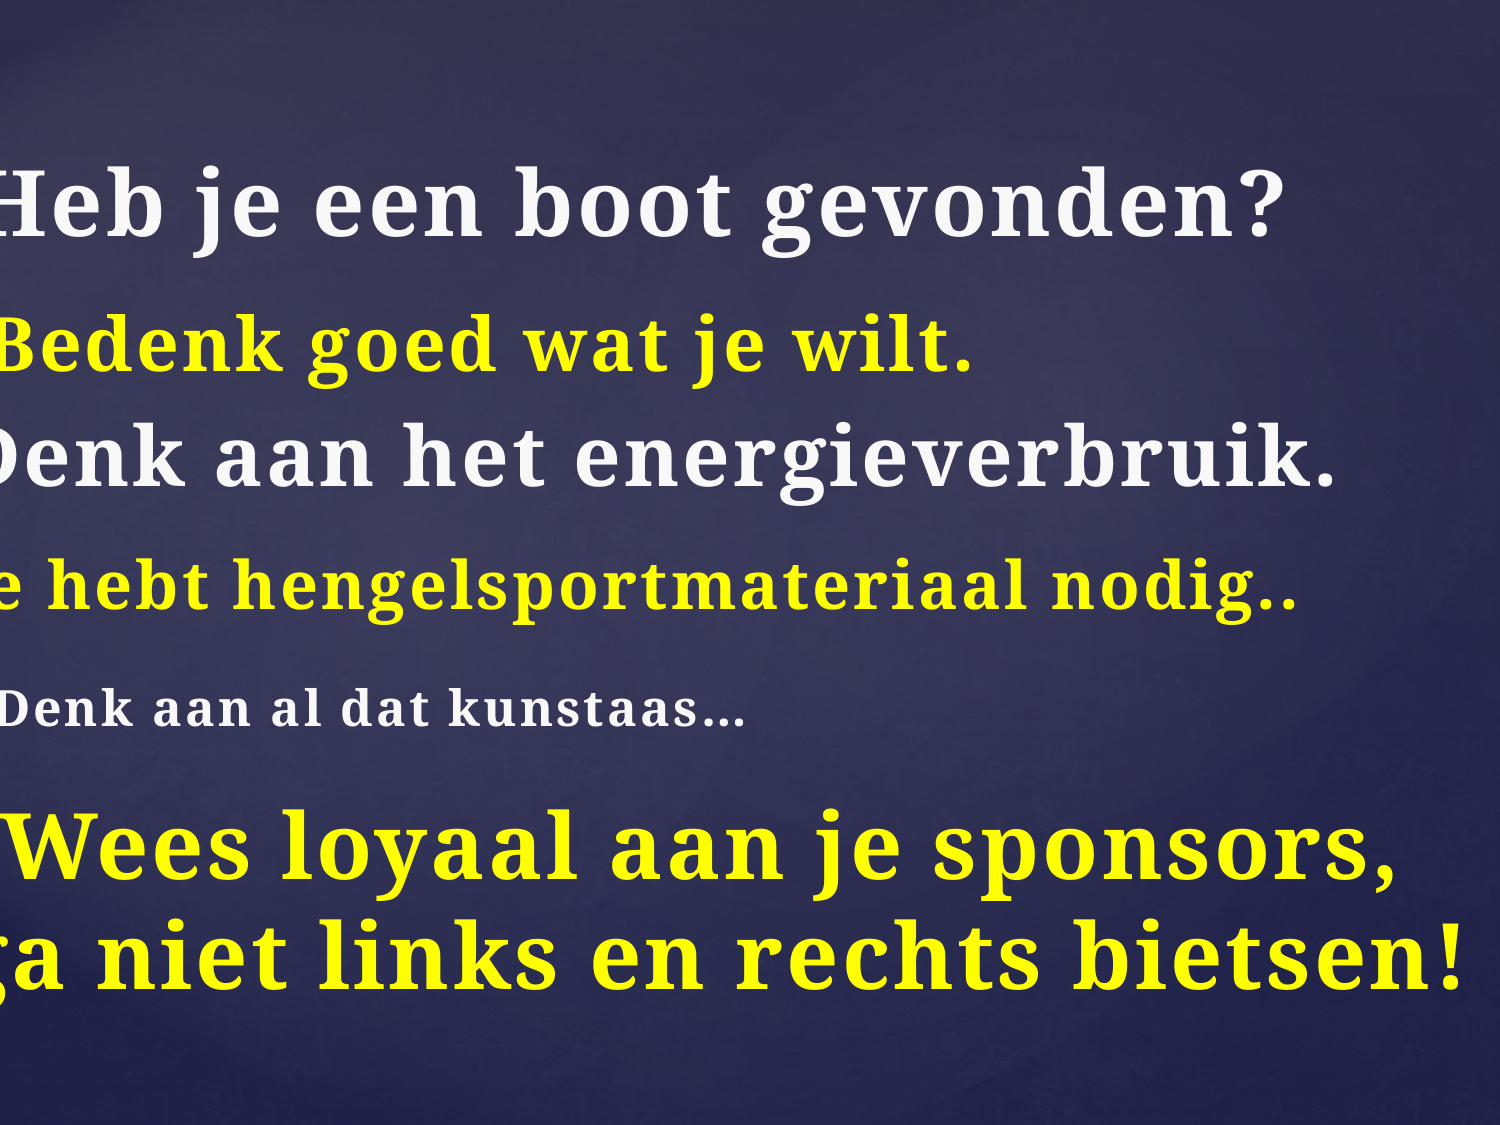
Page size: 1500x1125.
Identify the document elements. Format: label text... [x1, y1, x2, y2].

text_box Denk aan het energieverbruik. [0, 395, 1356, 511]
text_box Heb je een boot gevonden? [0, 137, 1306, 263]
text_box Wees loyaal aan je sponsors, ga niet links en rechts bietsen! [0, 780, 1488, 1016]
text_box Bedenk goed wat je wilt. [0, 289, 991, 394]
text_box Je hebt hengelsportmateriaal nodig.. [0, 535, 1316, 631]
text_box Denk aan al dat kunstaas… [0, 668, 763, 744]
